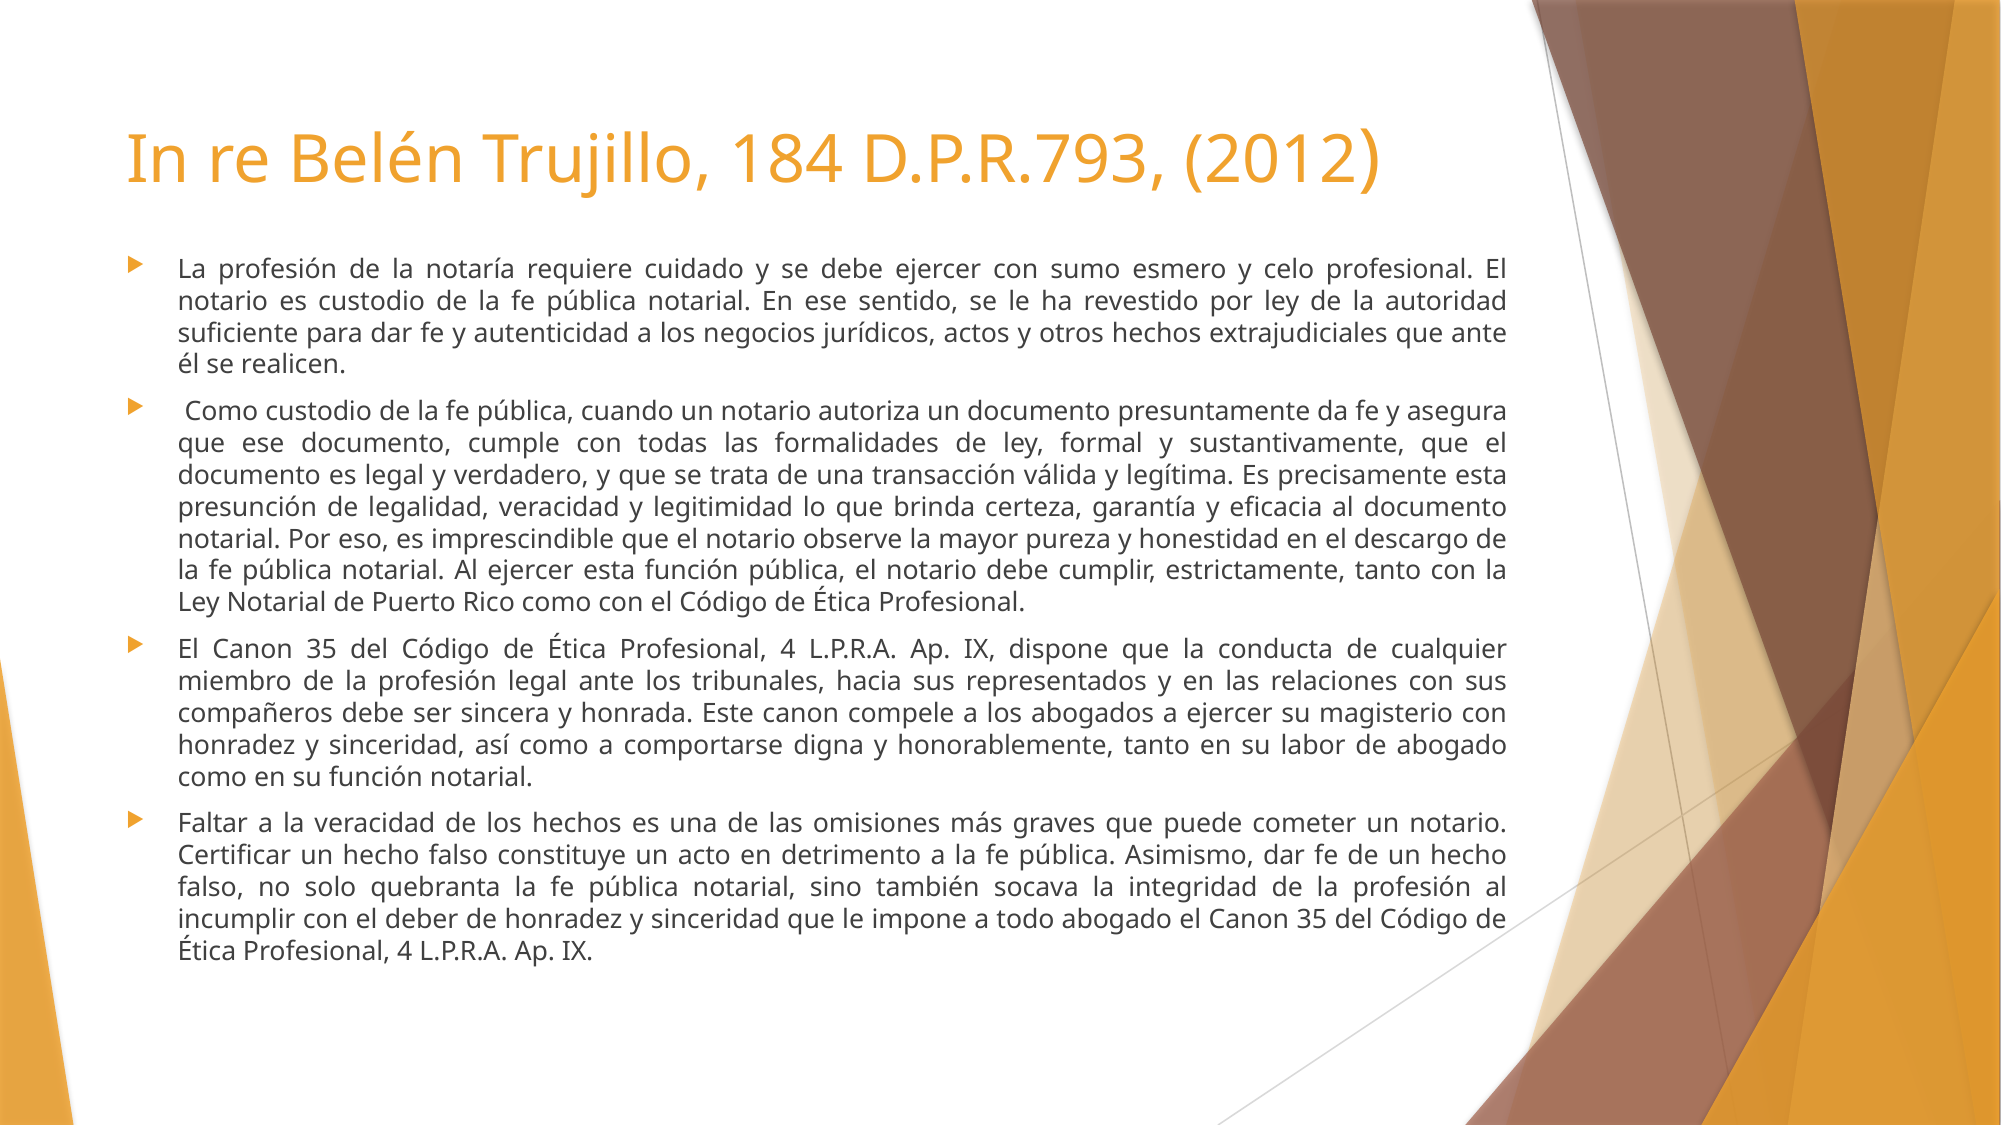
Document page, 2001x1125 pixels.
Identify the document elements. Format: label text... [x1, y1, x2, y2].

title In re Belén Trujillo, 184 D.P.R.793, (2012) [111, 99, 1522, 244]
list La profesión de la notaría requiere cuidado y se debe ejercer con sumo esmero y celo profesional. El notario es custodio de la fe pública notarial. En ese sentido, se le ha revestido por ley de la autoridad suficiente para dar fe y autenticidad a los negocios jurídicos, actos y otros hechos extrajudiciales que ante él se realicen. Como custodio de la fe pública, cuando un notario autoriza un documento presuntamente da fe y asegura que ese documento, cumple con todas las formalidades de ley, formal y sustantivamente, que el documento es legal y verdadero, y que se trata de una transacción válida y legítima. Es precisamente esta presunción de legalidad, veracidad y legitimidad lo que brinda certeza, garantía y eficacia al documento notarial. Por eso, es imprescindible que el notario observe la mayor pureza y honestidad en el descargo de la fe pública notarial. Al ejercer esta función pública, el notario debe cumplir, estrictamente, tanto con la Ley Notarial de Puerto Rico como con el Código de Ética Profesional. El Canon 35 del Código de Ética Profesional, 4 L.P.R.A. Ap. IX, dispone que la conducta de cualquier miembro de la profesión legal ante los tribunales, hacia sus representados y en las relaciones con sus compañeros debe ser sincera y honrada. Este canon compele a los abogados a ejercer su magisterio con honradez y sinceridad, así como a comportarse digna y honorablemente, tanto en su labor de abogado como en su función notarial. Faltar a la veracidad de los hechos es una de las omisiones más graves que puede cometer un notario. Certificar un hecho falso constituye un acto en detrimento a la fe pública. Asimismo, dar fe de un hecho falso, no solo quebranta la fe pública notarial, sino también socava la integridad de la profesión al incumplir con el deber de honradez y sinceridad que le impone a todo abogado el Canon 35 del Código de Ética Profesional, 4 L.P.R.A. Ap. IX. [111, 244, 1522, 979]
